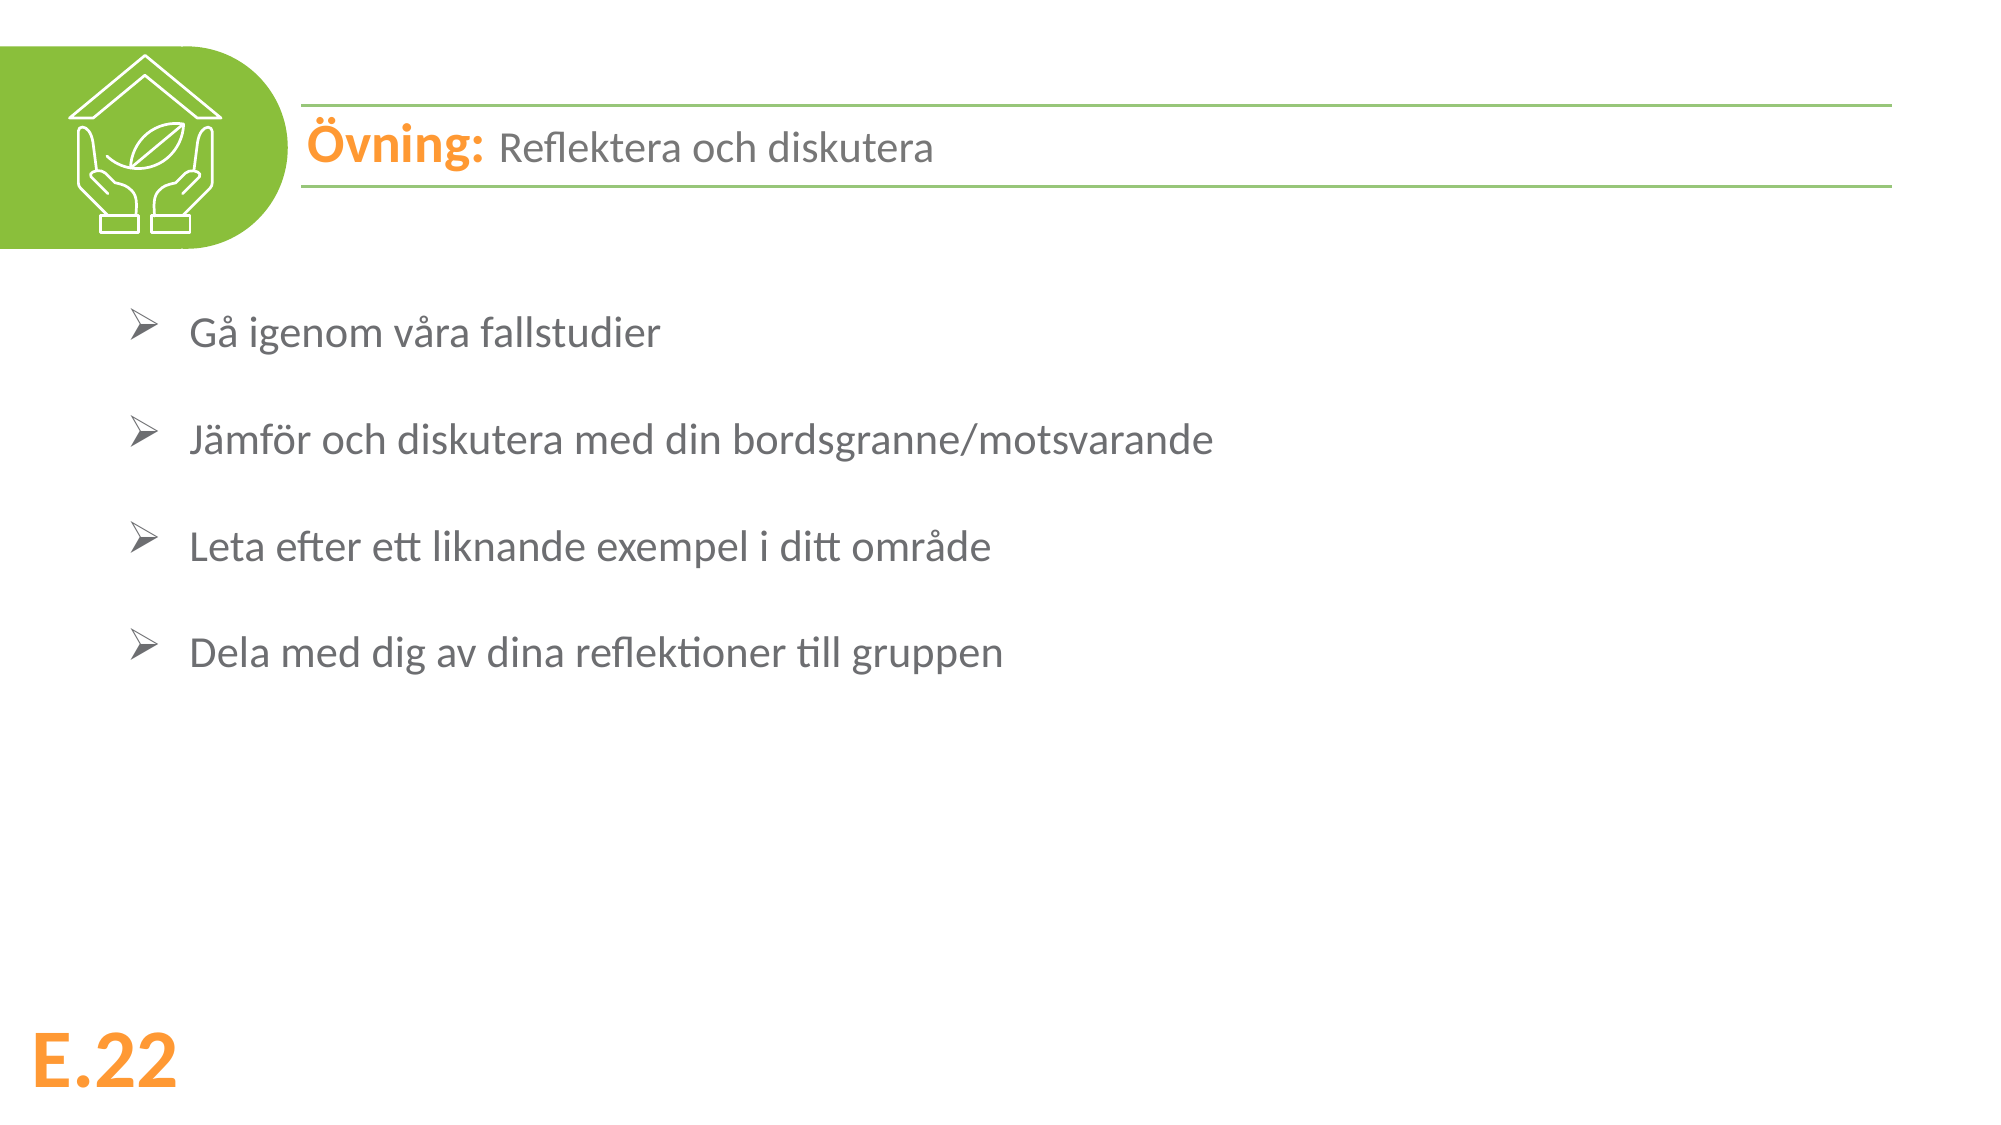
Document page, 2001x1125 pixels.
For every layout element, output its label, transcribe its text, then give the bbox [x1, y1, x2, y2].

text_box E.22 [11, 1019, 300, 1125]
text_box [68, 54, 222, 233]
list Gå igenom våra fallstudier Jämför och diskutera med din bordsgranne/motsvarande Leta efter ett liknande exempel i ditt område Dela med dig av dina reflektioner till gruppen [106, 283, 1904, 998]
text_box [0, 46, 288, 249]
list Övning: Reflektera och diskutera [287, 77, 1893, 249]
